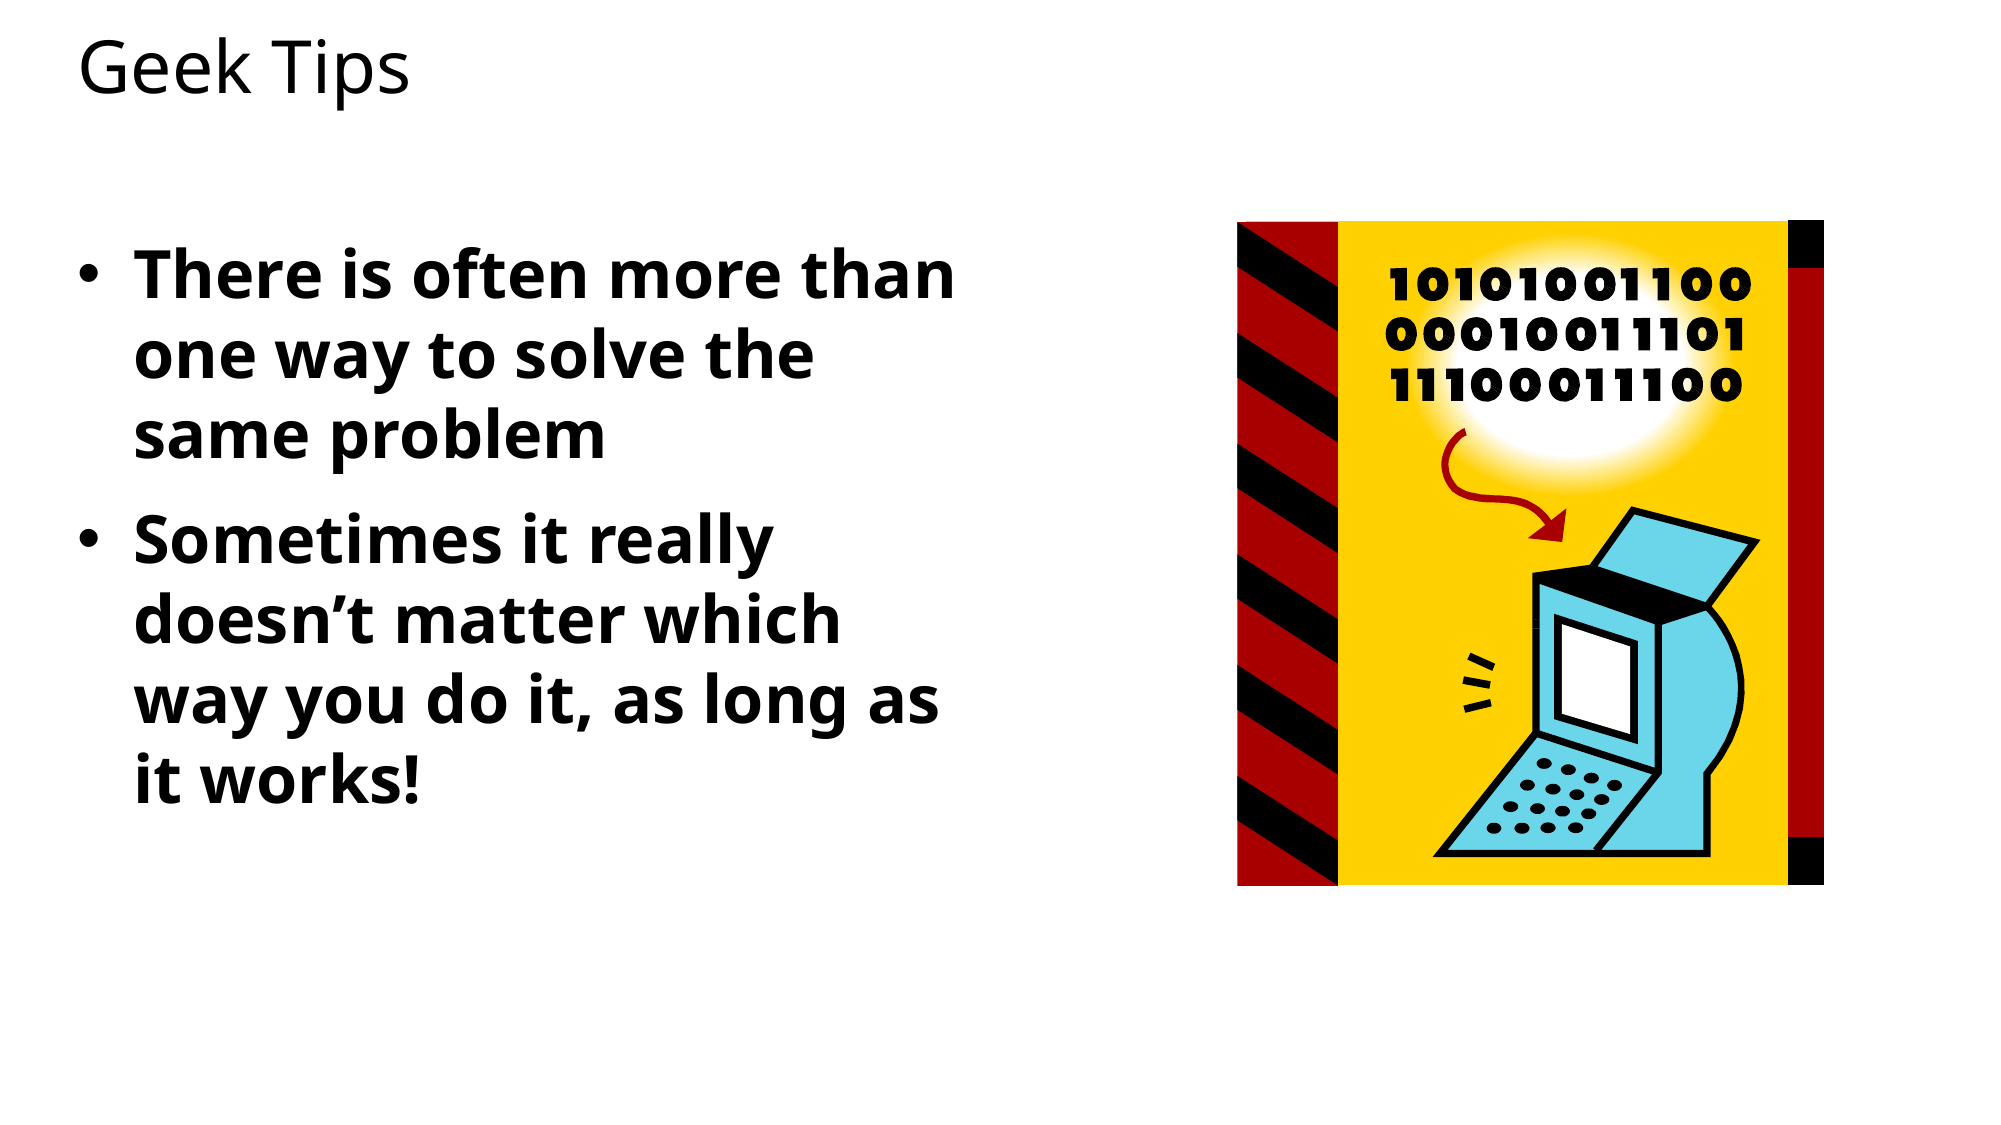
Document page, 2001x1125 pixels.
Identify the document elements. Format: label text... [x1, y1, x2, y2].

title Geek Tips [62, 29, 1953, 205]
picture [1237, 219, 1825, 887]
list There is often more than one way to solve the same problem Sometimes it really doesn’t matter which way you do it, as long as it works! [62, 224, 984, 1038]
